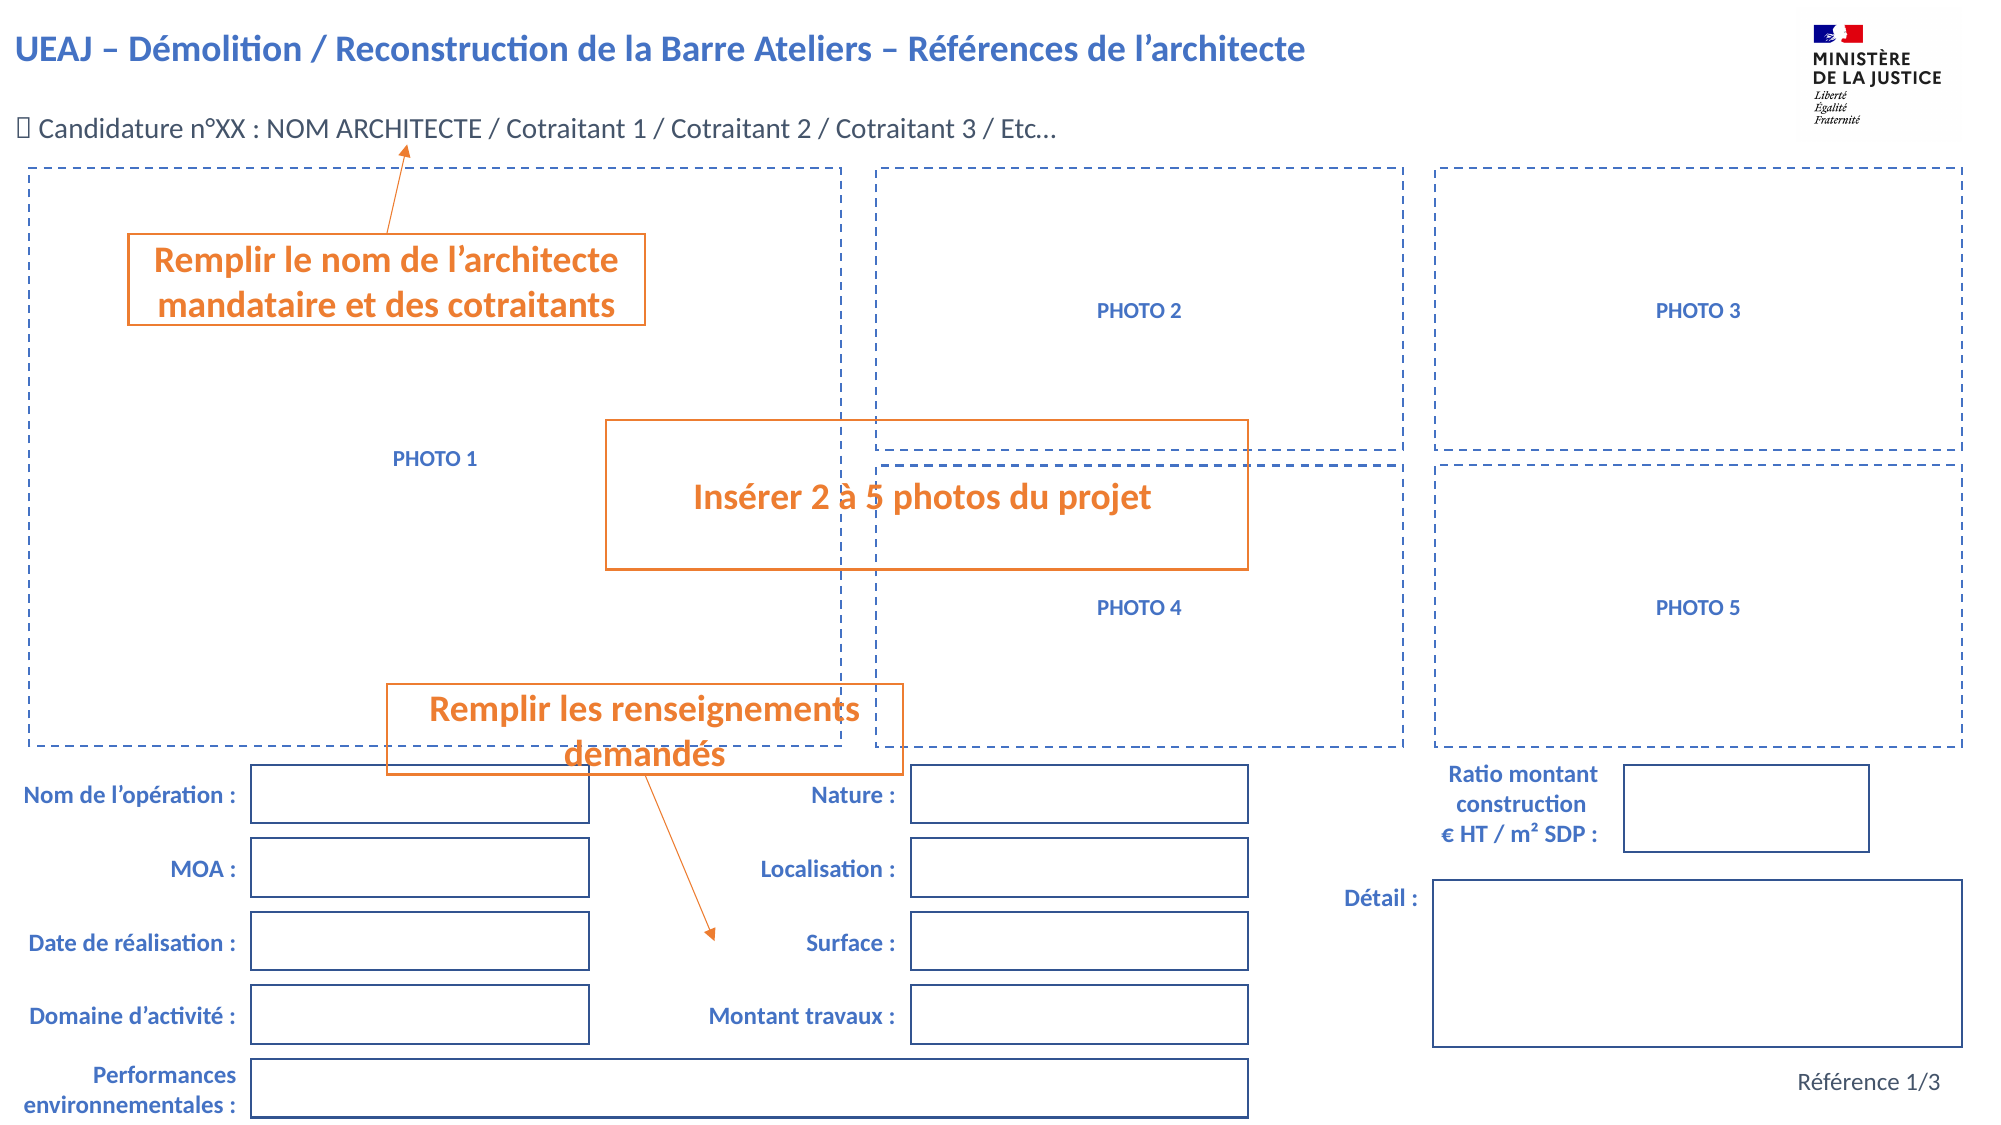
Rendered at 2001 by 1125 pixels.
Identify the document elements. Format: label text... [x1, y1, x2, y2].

text_box Ratio montant construction € HT / m² SDP : [1312, 753, 1614, 853]
text_box Détail : [1278, 866, 1434, 927]
text_box [250, 984, 590, 1045]
text_box PHOTO 4 [875, 464, 1404, 748]
text_box [1623, 764, 1870, 853]
text_box Nom de l’opération : [5, 764, 250, 824]
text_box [644, 774, 715, 942]
text_box Insérer 2 à 5 photos du projet [605, 419, 1249, 571]
text_box [910, 911, 1249, 971]
text_box PHOTO 3 [1434, 167, 1963, 451]
text_box Montant travaux : [664, 984, 910, 1045]
text_box MOA : [5, 837, 250, 898]
text_box Remplir le nom de l’architecte mandataire et des cotraitants [127, 233, 646, 326]
text_box [910, 837, 1249, 898]
text_box [1432, 879, 1963, 1048]
text_box Surface : [664, 911, 910, 971]
text_box PHOTO 5 [1434, 464, 1963, 748]
text_box Remplir les renseignements demandés [386, 683, 904, 776]
text_box [250, 837, 590, 898]
text_box [250, 1058, 1249, 1119]
text_box [910, 764, 1249, 824]
text_box [250, 764, 590, 824]
text_box UEAJ – Démolition / Reconstruction de la Barre Ateliers – Références de l’architecte [0, 18, 1491, 74]
text_box Référence 1/3 [1776, 1050, 1963, 1110]
text_box Nature : [715, 764, 910, 824]
text_box [250, 911, 590, 971]
text_box PHOTO 2 [875, 167, 1404, 451]
text_box Domaine d’activité : [5, 984, 250, 1045]
text_box PHOTO 1 [28, 167, 842, 747]
text_box [910, 984, 1249, 1045]
text_box  Candidature n°XX : NOM ARCHITECTE / Cotraitant 1 / Cotraitant 2 / Cotraitant 3 / Etc… [0, 99, 1567, 155]
text_box Performances environnementales : [5, 1058, 250, 1119]
picture [1796, 7, 1962, 142]
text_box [386, 144, 408, 235]
text_box Date de réalisation : [5, 911, 250, 971]
text_box Localisation : [715, 837, 910, 898]
